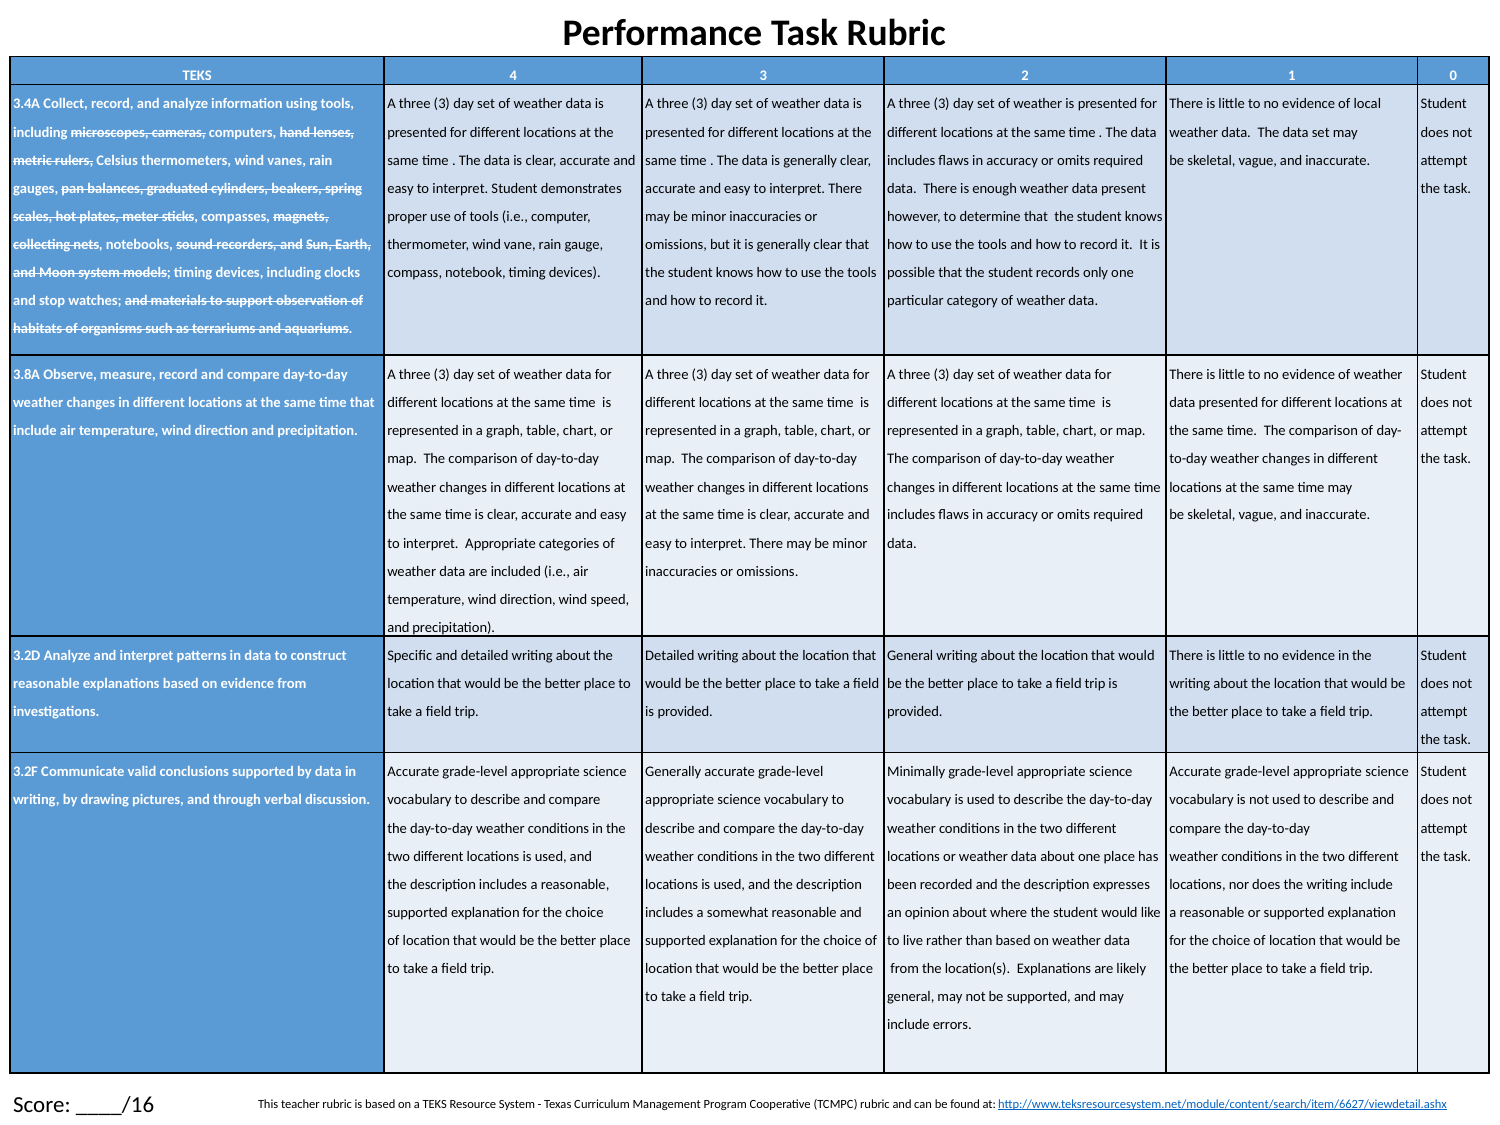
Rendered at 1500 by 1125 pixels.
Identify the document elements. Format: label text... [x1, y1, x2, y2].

table_header 1 [1167, 57, 1417, 84]
table_cell 3.8A Observe, measure, record and compare day-to-day weather changes in different locations at the same time that include air temperature, wind direction and precipitation. [11, 356, 383, 635]
text_box This teacher rubric is based on a TEKS Resource System - Texas Curriculum Management Program Cooperative (TCMPC) rubric and can be found at: http://www.teksresourcesystem.net/module/content/search/item/6627/viewdetail.ashx [243, 1088, 1487, 1119]
table_header TEKS [11, 57, 383, 84]
text_box Score: ____/16 [0, 1082, 170, 1125]
table_cell A three (3) day set of weather data for different locations at the same time is represented in a graph, table, chart, or map. The comparison of day-to-day weather changes in different locations at the same time is clear, accurate and easy to interpret. There may be minor inaccuracies or omissions. [643, 356, 883, 635]
table_cell Student does not attempt the task. [1418, 356, 1488, 635]
table_cell 3.2F Communicate valid conclusions supported by data in writing, by drawing pictures, and through verbal discussion. [11, 753, 383, 1072]
table_cell A three (3) day set of weather data is presented for different locations at the same time . The data is clear, accurate and easy to interpret. Student demonstrates proper use of tools (i.e., computer, thermometer, wind vane, rain gauge, compass, notebook, timing devices). [385, 85, 641, 354]
table_cell Accurate grade-level appropriate science vocabulary is not used to describe and compare the day-to-day weather conditions in the two different locations, nor does the writing include a reasonable or supported explanation for the choice of location that would be the better place to take a field trip. [1167, 753, 1417, 1072]
table_header 0 [1418, 57, 1488, 84]
table_cell 3.2D Analyze and interpret patterns in data to construct reasonable explanations based on evidence from investigations. [11, 637, 383, 752]
table_cell There is little to no evidence in the writing about the location that would be the better place to take a field trip. [1167, 637, 1417, 752]
table_cell Minimally grade-level appropriate science vocabulary is used to describe the day-to-day weather conditions in the two different locations or weather data about one place has been recorded and the description expresses an opinion about where the student would like to live rather than based on weather data from the location(s). Explanations are likely general, may not be supported, and may include errors. [885, 753, 1165, 1072]
table_cell There is little to no evidence of local weather data. The data set may be skeletal, vague, and inaccurate. [1167, 85, 1417, 354]
table_cell There is little to no evidence of weather data presented for different locations at the same time. The comparison of day-to-day weather changes in different locations at the same time may be skeletal, vague, and inaccurate. [1167, 356, 1417, 635]
table_cell Student does not attempt the task. [1418, 637, 1488, 752]
table_cell A three (3) day set of weather data for different locations at the same time is represented in a graph, table, chart, or map. The comparison of day-to-day weather changes in different locations at the same time includes flaws in accuracy or omits required data. [885, 356, 1165, 635]
table_cell Generally accurate grade-level appropriate science vocabulary to describe and compare the day-to-day weather conditions in the two different locations is used, and the description includes a somewhat reasonable and supported explanation for the choice of location that would be the better place to take a field trip. [643, 753, 883, 1072]
table_header 4 [385, 57, 641, 84]
table_cell A three (3) day set of weather is presented for different locations at the same time . The data includes flaws in accuracy or omits required data. There is enough weather data present however, to determine that the student knows how to use the tools and how to record it. It is possible that the student records only one particular category of weather data. [885, 85, 1165, 354]
table_header 3 [643, 61, 883, 84]
table_cell 3.4A Collect, record, and analyze information using tools, including microscopes, cameras, computers, hand lenses, metric rulers, Celsius thermometers, wind vanes, rain gauges, pan balances, graduated cylinders, beakers, spring scales, hot plates, meter sticks, compasses, magnets, collecting nets, notebooks, sound recorders, and Sun, Earth, and Moon system models; timing devices, including clocks and stop watches; and materials to support observation of habitats of organisms such as terrariums and aquariums. [11, 85, 383, 354]
table_header 2 [885, 57, 1165, 84]
table_cell Detailed writing about the location that would be the better place to take a field is provided. [643, 637, 883, 752]
table_cell General writing about the location that would be the better place to take a field trip is provided. [885, 637, 1165, 752]
table_cell Specific and detailed writing about the location that would be the better place to take a field trip. [385, 637, 641, 752]
table_cell A three (3) day set of weather data is presented for different locations at the same time . The data is generally clear, accurate and easy to interpret. There may be minor inaccuracies or omissions, but it is generally clear that the student knows how to use the tools and how to record it. [643, 85, 883, 354]
table_cell A three (3) day set of weather data for different locations at the same time is represented in a graph, table, chart, or map. The comparison of day-to-day weather changes in different locations at the same time is clear, accurate and easy to interpret. Appropriate categories of weather data are included (i.e., air temperature, wind direction, wind speed, and precipitation). [385, 356, 641, 635]
text_box Performance Task Rubric [547, 0, 962, 61]
table_cell Accurate grade-level appropriate science vocabulary to describe and compare the day-to-day weather conditions in the two different locations is used, and the description includes a reasonable, supported explanation for the choice of location that would be the better place to take a field trip. [385, 753, 641, 1072]
table_cell Student does not attempt the task. [1418, 753, 1488, 1072]
table_cell Student does not attempt the task. [1418, 85, 1488, 354]
